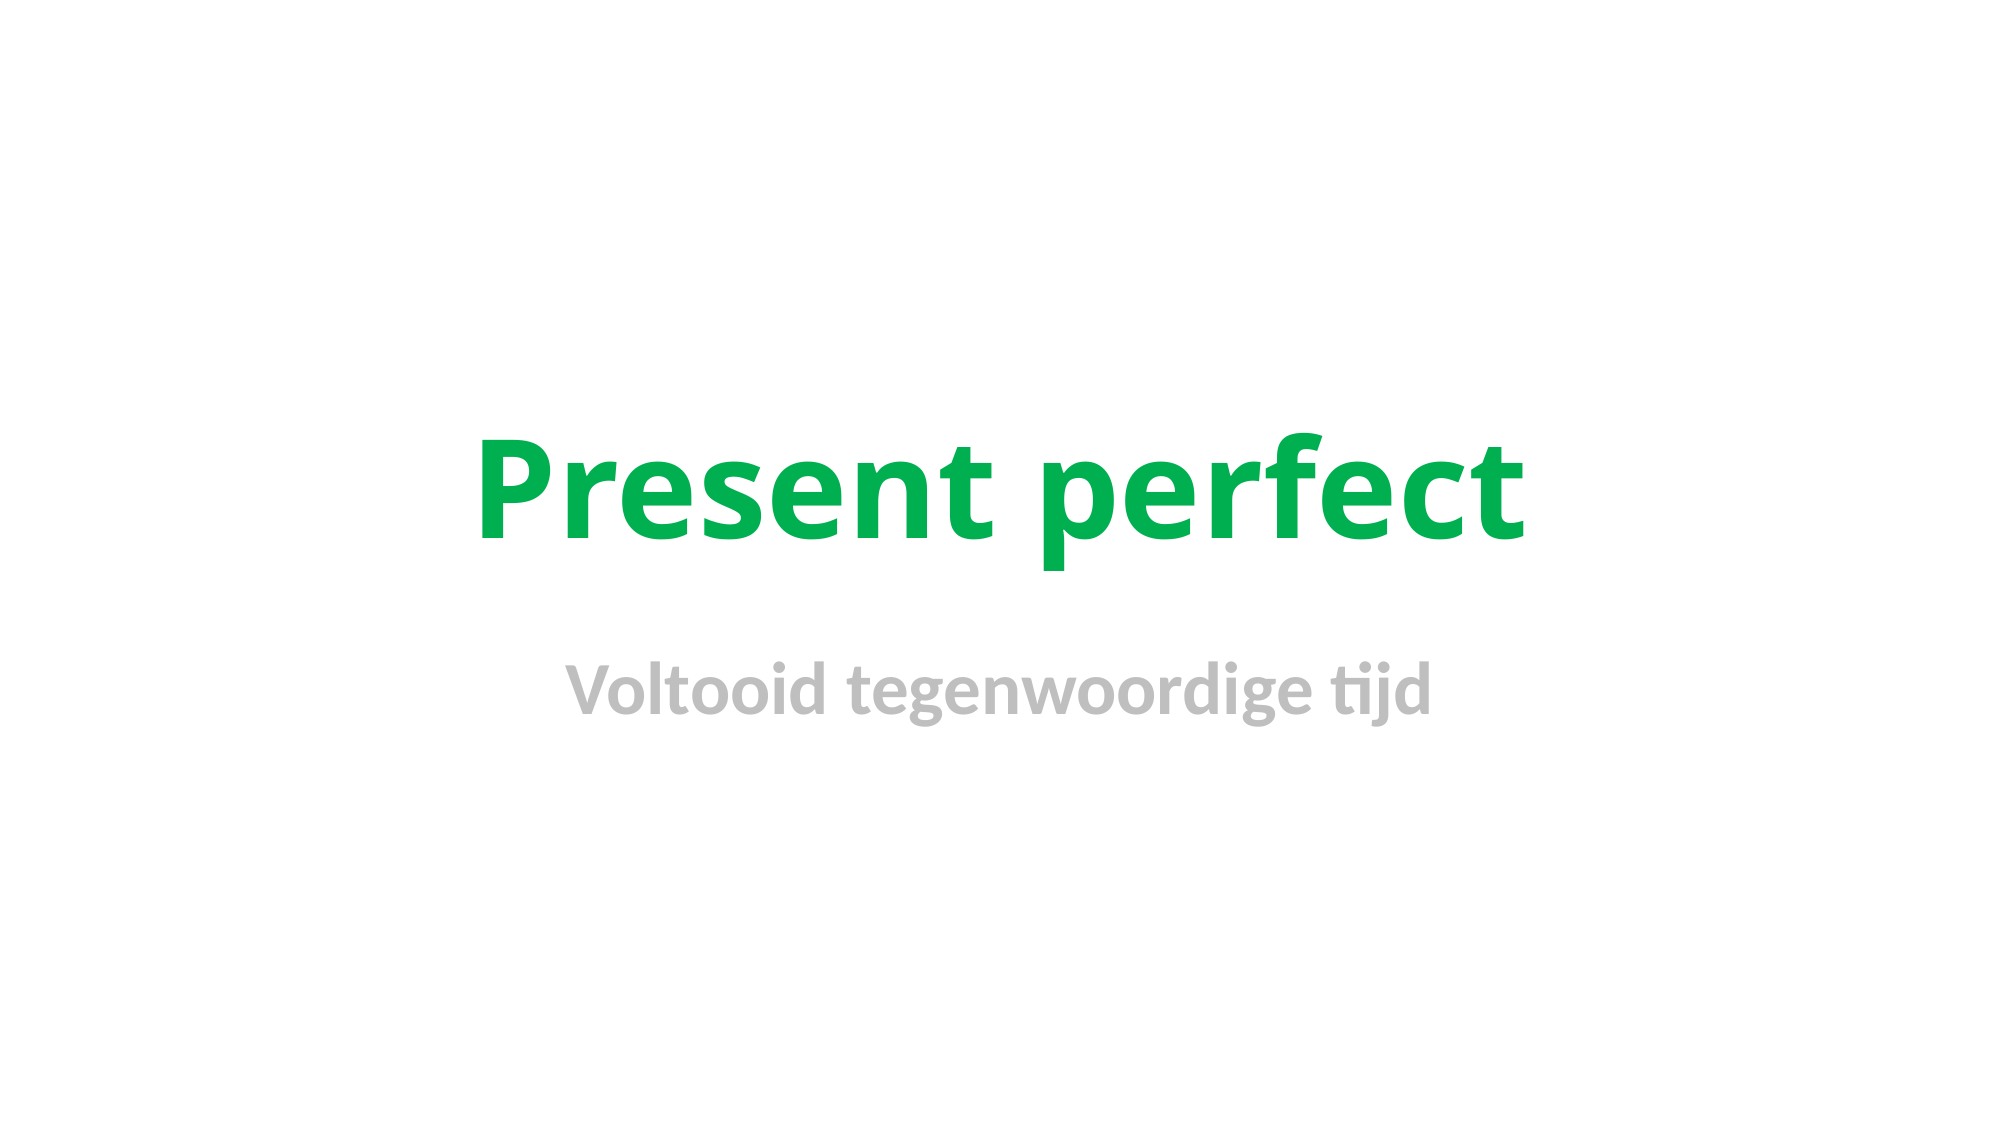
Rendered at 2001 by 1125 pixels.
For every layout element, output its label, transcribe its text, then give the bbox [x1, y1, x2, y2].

title Present perfect [249, 184, 1750, 576]
subtitle Voltooid tegenwoordige tijd [249, 642, 1750, 863]
